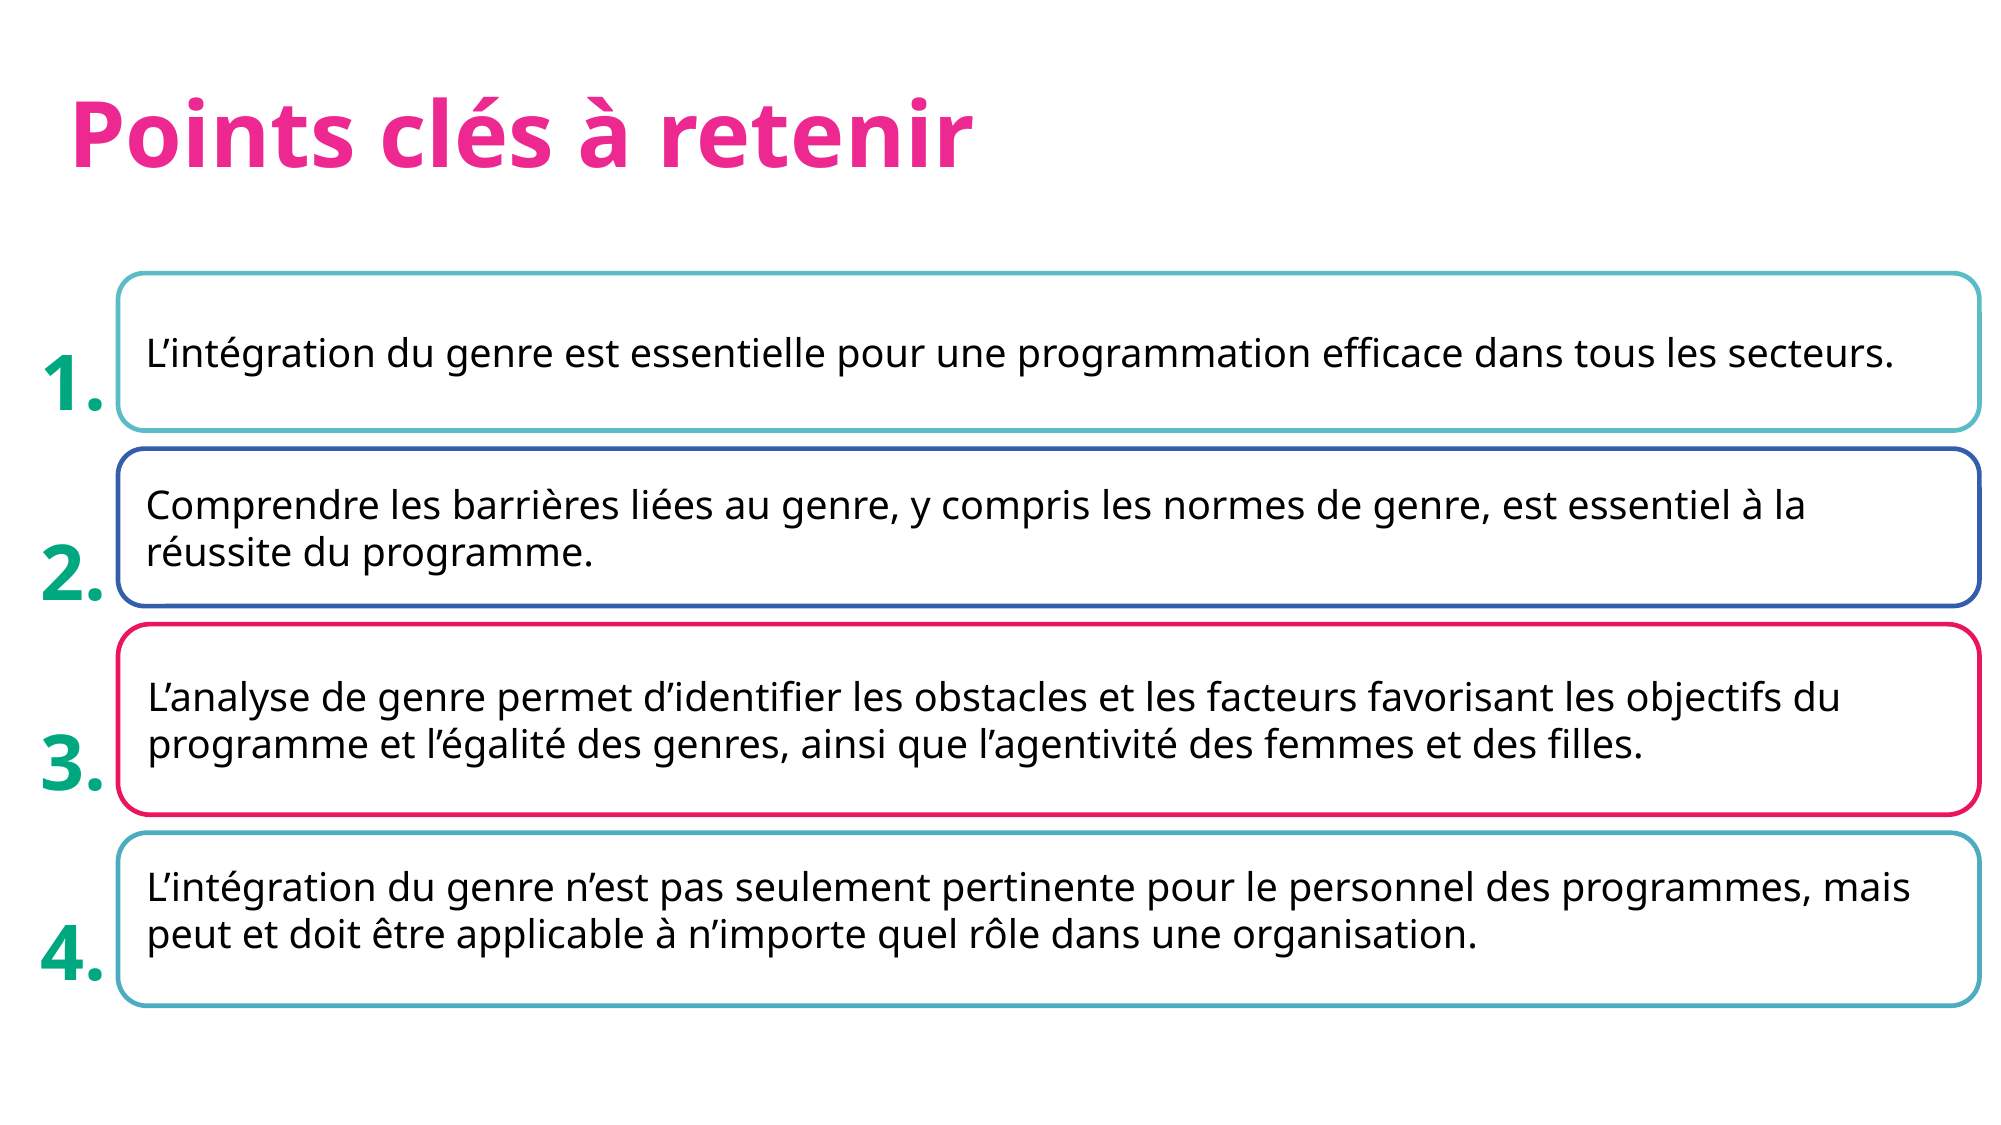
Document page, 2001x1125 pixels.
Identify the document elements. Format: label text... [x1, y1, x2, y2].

title Points clés à retenir [68, 75, 1932, 201]
text_box 1. 2. 3. 4. [20, 229, 139, 1017]
text_box L’intégration du genre n’est pas seulement pertinente pour le personnel des programmes, mais peut et doit être applicable à n’importe quel rôle dans une organisation. [139, 832, 1980, 1006]
text_box Comprendre les barrières liées au genre, y compris les normes de genre, est essentiel à la réussite du programme. [139, 448, 1980, 607]
text_box L’analyse de genre permet d’identifier les obstacles et les facteurs favorisant les objectifs du programme et l’égalité des genres, ainsi que l’agentivité des femmes et des filles. [139, 624, 1980, 815]
text_box L’intégration du genre est essentielle pour une programmation efficace dans tous les secteurs. [139, 273, 1980, 431]
